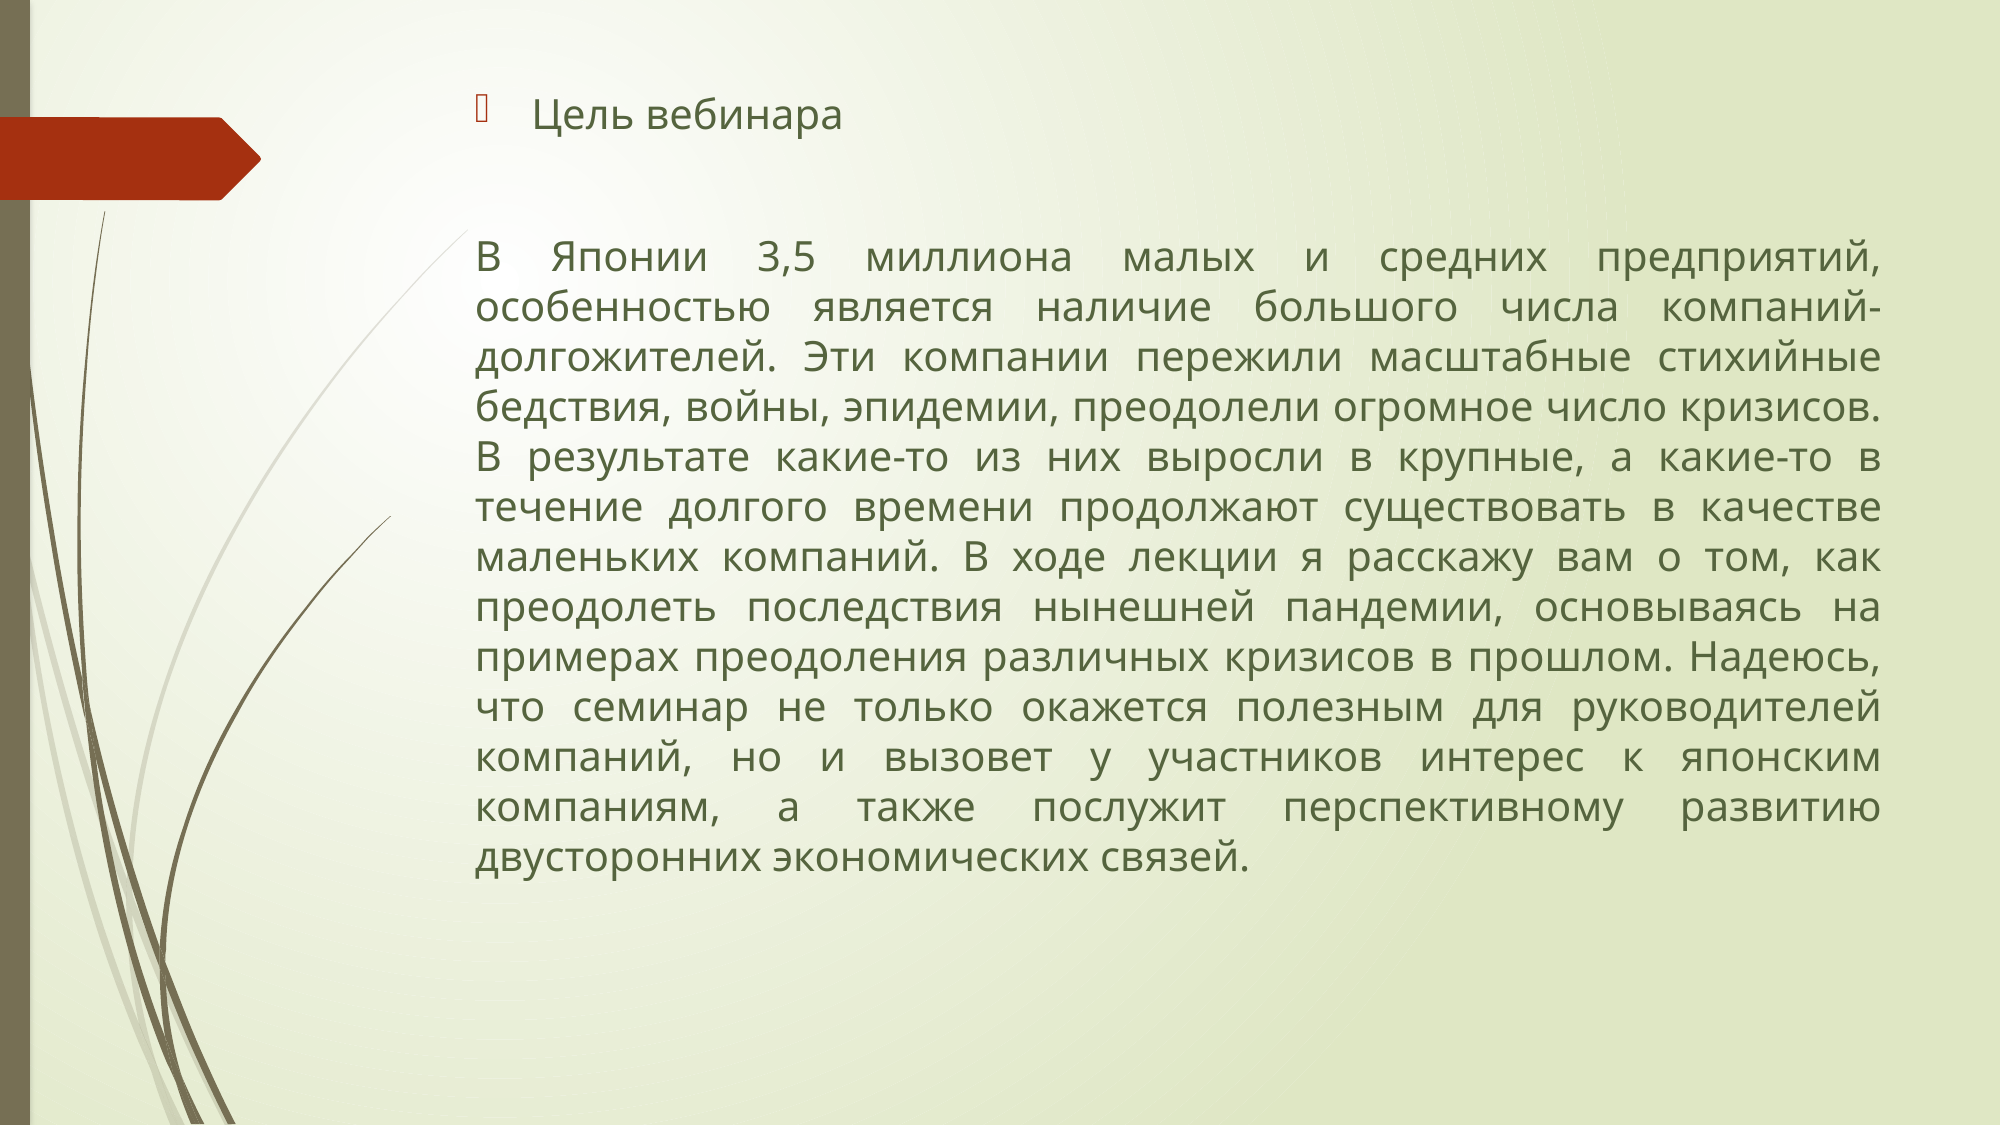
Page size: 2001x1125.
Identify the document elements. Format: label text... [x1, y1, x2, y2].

list Цель вебинара В Японии 3,5 миллиона малых и средних предприятий, особенностью является наличие большого числа компаний-долгожителей. Эти компании пережили масштабные стихийные бедствия, войны, эпидемии, преодолели огромное число кризисов. В результате какие-то из них выросли в крупные, а какие-то в течение долгого времени продолжают существовать в качестве маленьких компаний. В ходе лекции я расскажу вам о том, как преодолеть последствия нынешней пандемии, основываясь на примерах преодоления различных кризисов в прошлом. Надеюсь, что семинар не только окажется полезным для руководителей компаний, но и вызовет у участников интерес к японским компаниям, а также послужит перспективному развитию двусторонних экономических связей. [459, 80, 1898, 923]
